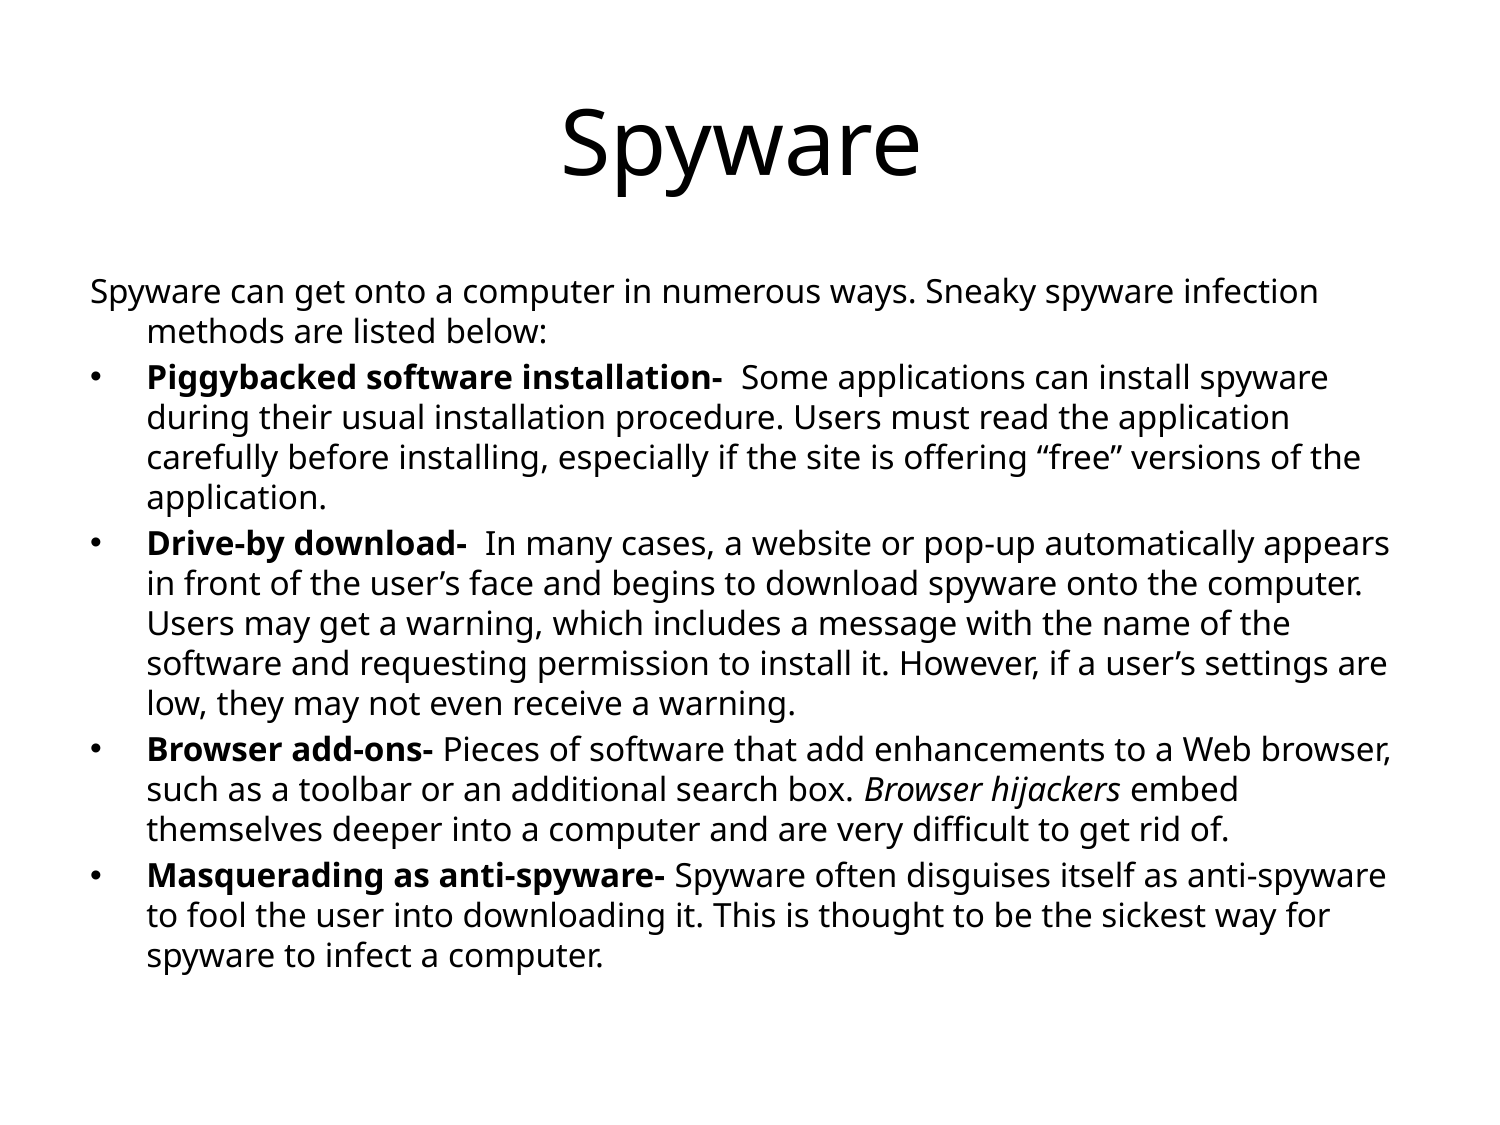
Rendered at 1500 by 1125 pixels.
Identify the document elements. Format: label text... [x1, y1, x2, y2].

list Spyware can get onto a computer in numerous ways. Sneaky spyware infection methods are listed below: Piggybacked software installation- Some applications can install spyware during their usual installation procedure. Users must read the application carefully before installing, especially if the site is offering “free” versions of the application. Drive-by download- In many cases, a website or pop-up automatically appears in front of the user’s face and begins to download spyware onto the computer. Users may get a warning, which includes a message with the name of the software and requesting permission to install it. However, if a user’s settings are low, they may not even receive a warning. Browser add-ons- Pieces of software that add enhancements to a Web browser, such as a toolbar or an additional search box. Browser hijackers embed themselves deeper into a computer and are very difficult to get rid of. Masquerading as anti-spyware- Spyware often disguises itself as anti-spyware to fool the user into downloading it. This is thought to be the sickest way for spyware to infect a computer. [75, 262, 1425, 1005]
title Spyware [75, 45, 1425, 233]
